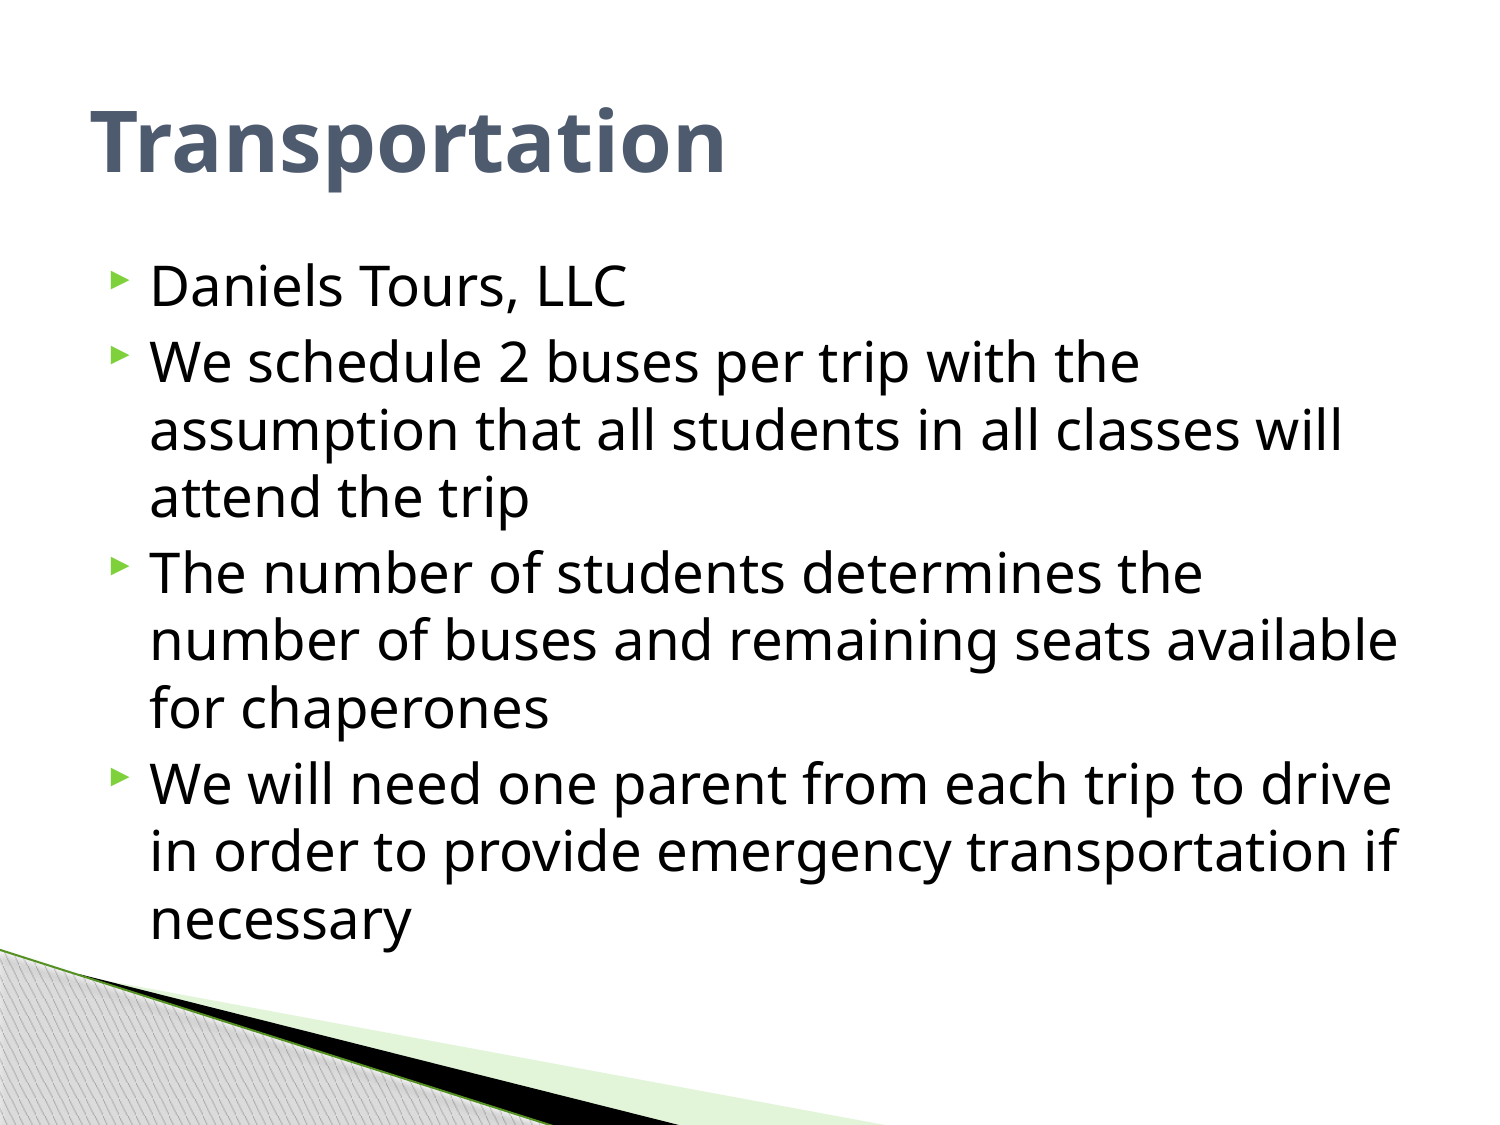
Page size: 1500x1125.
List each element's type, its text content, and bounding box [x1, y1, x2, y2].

list Daniels Tours, LLC We schedule 2 buses per trip with the assumption that all students in all classes will attend the trip The number of students determines the number of buses and remaining seats available for chaperones We will need one parent from each trip to drive in order to provide emergency transportation if necessary [75, 243, 1425, 986]
title Transportation [75, 45, 1425, 233]
